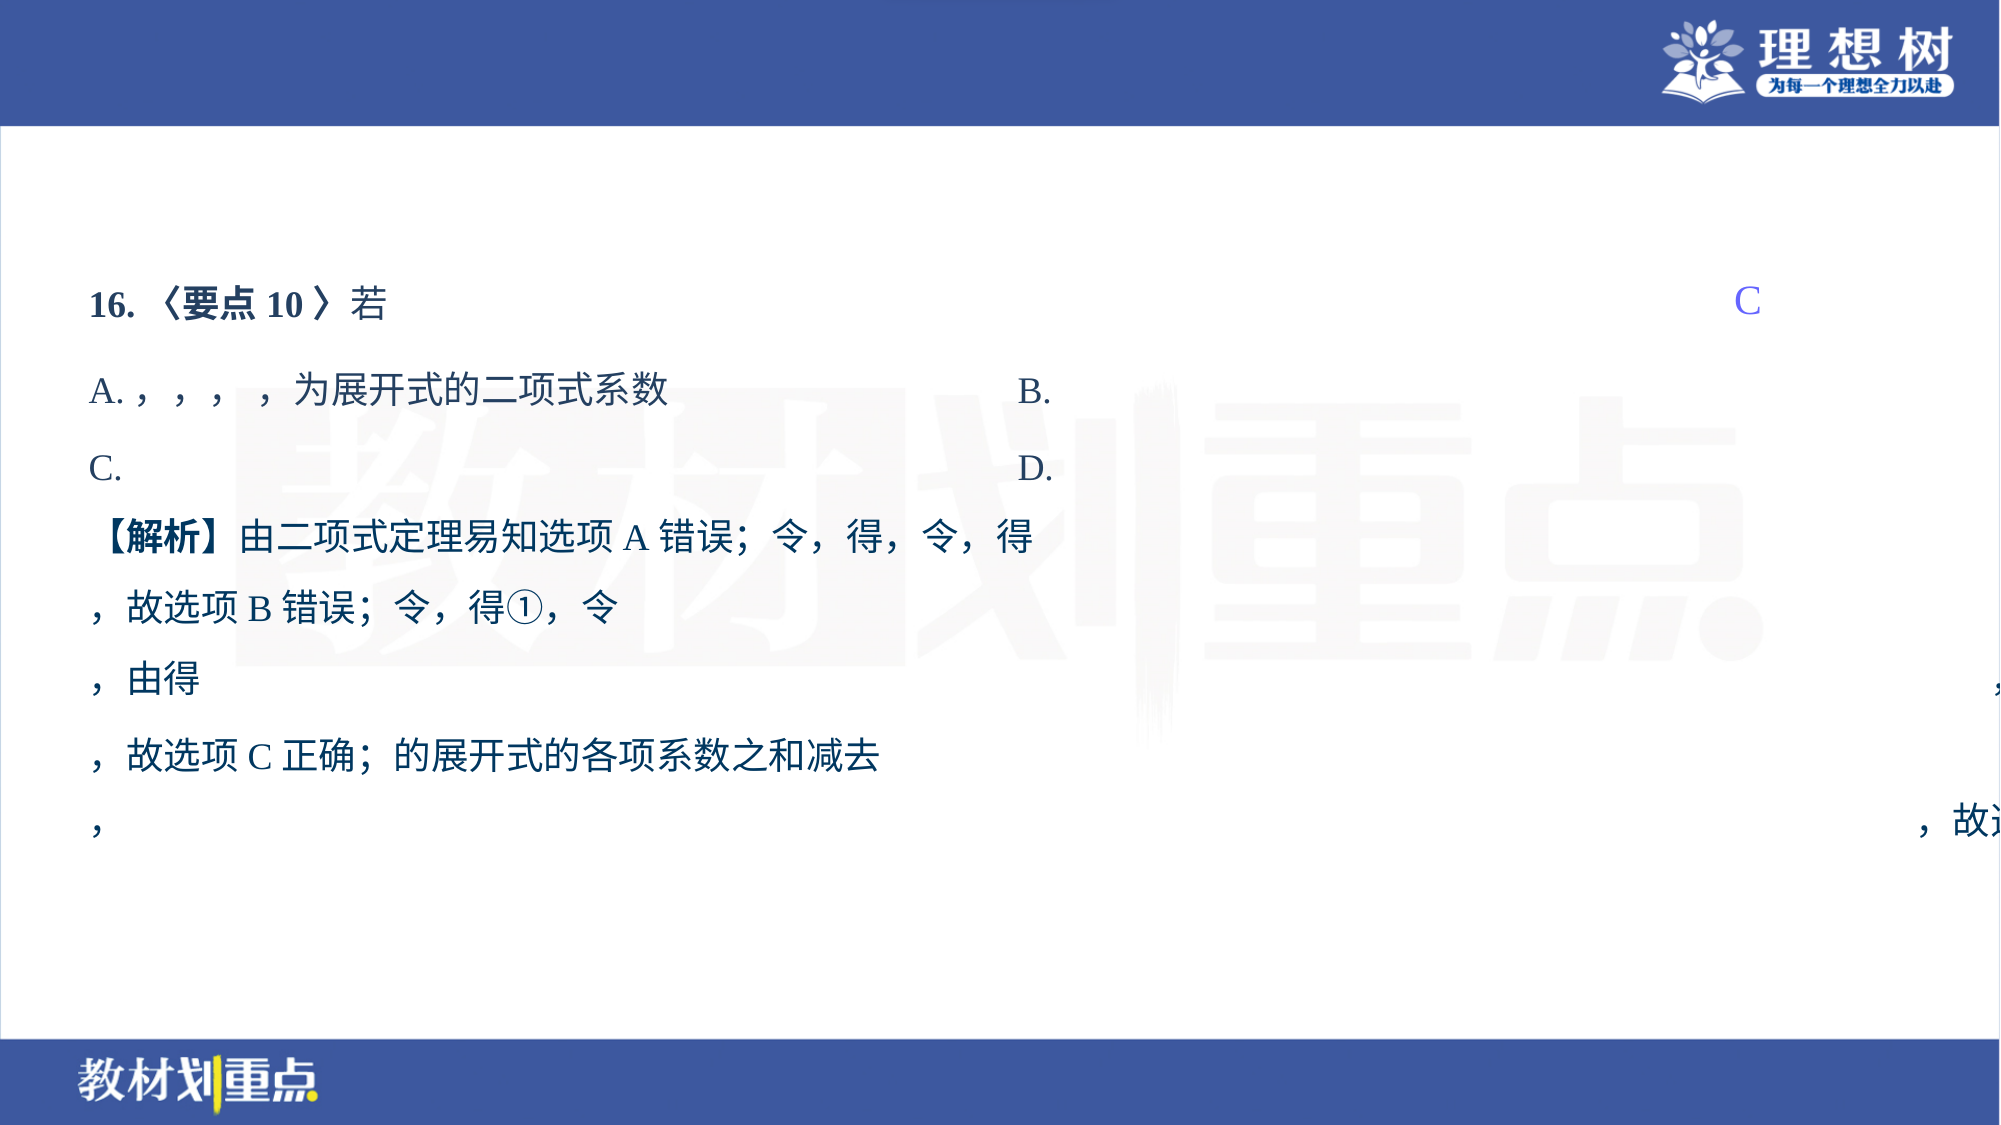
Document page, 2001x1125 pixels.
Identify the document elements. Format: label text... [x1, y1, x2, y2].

text_box C [1719, 271, 1778, 321]
picture [0, 0, 2000, 1125]
